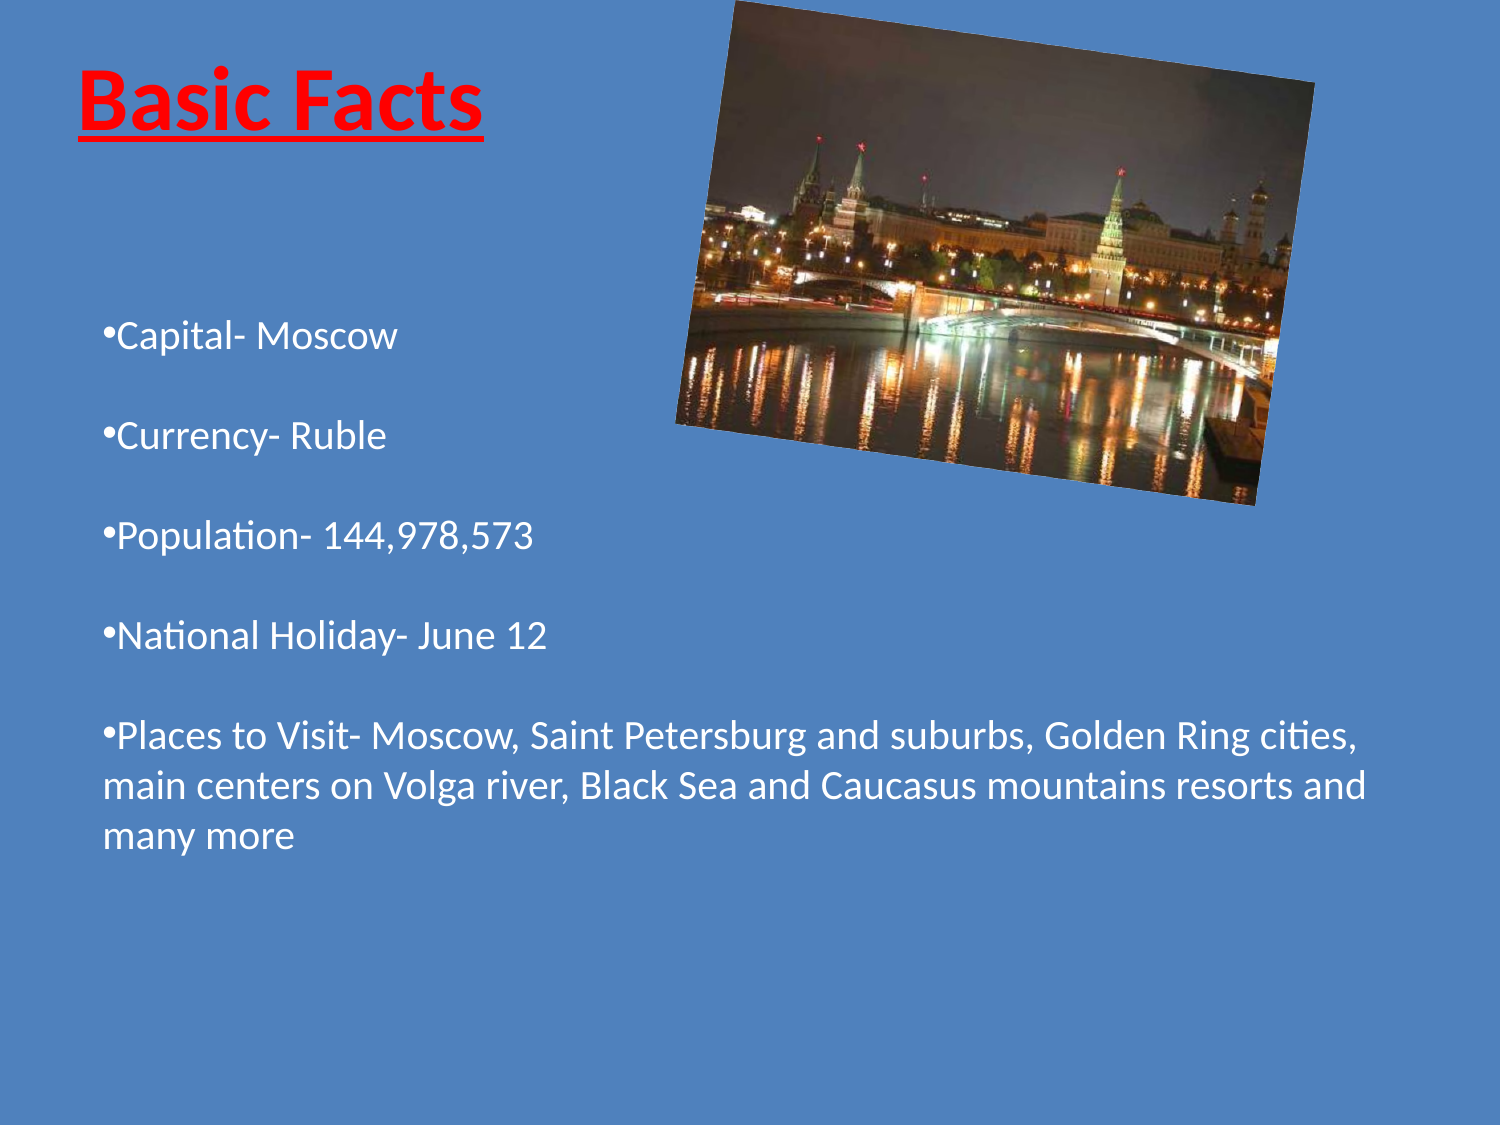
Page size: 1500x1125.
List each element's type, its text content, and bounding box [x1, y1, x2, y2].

title Basic Facts [0, 0, 563, 188]
picture [676, 1, 1315, 506]
text_box Capital- Moscow Currency- Ruble Population- 144,978,573 National Holiday- June 12 Places to Visit- Moscow, Saint Petersburg and suburbs, Golden Ring cities, main centers on Volga river, Black Sea and Caucasus mountains resorts and many more [87, 299, 1438, 865]
